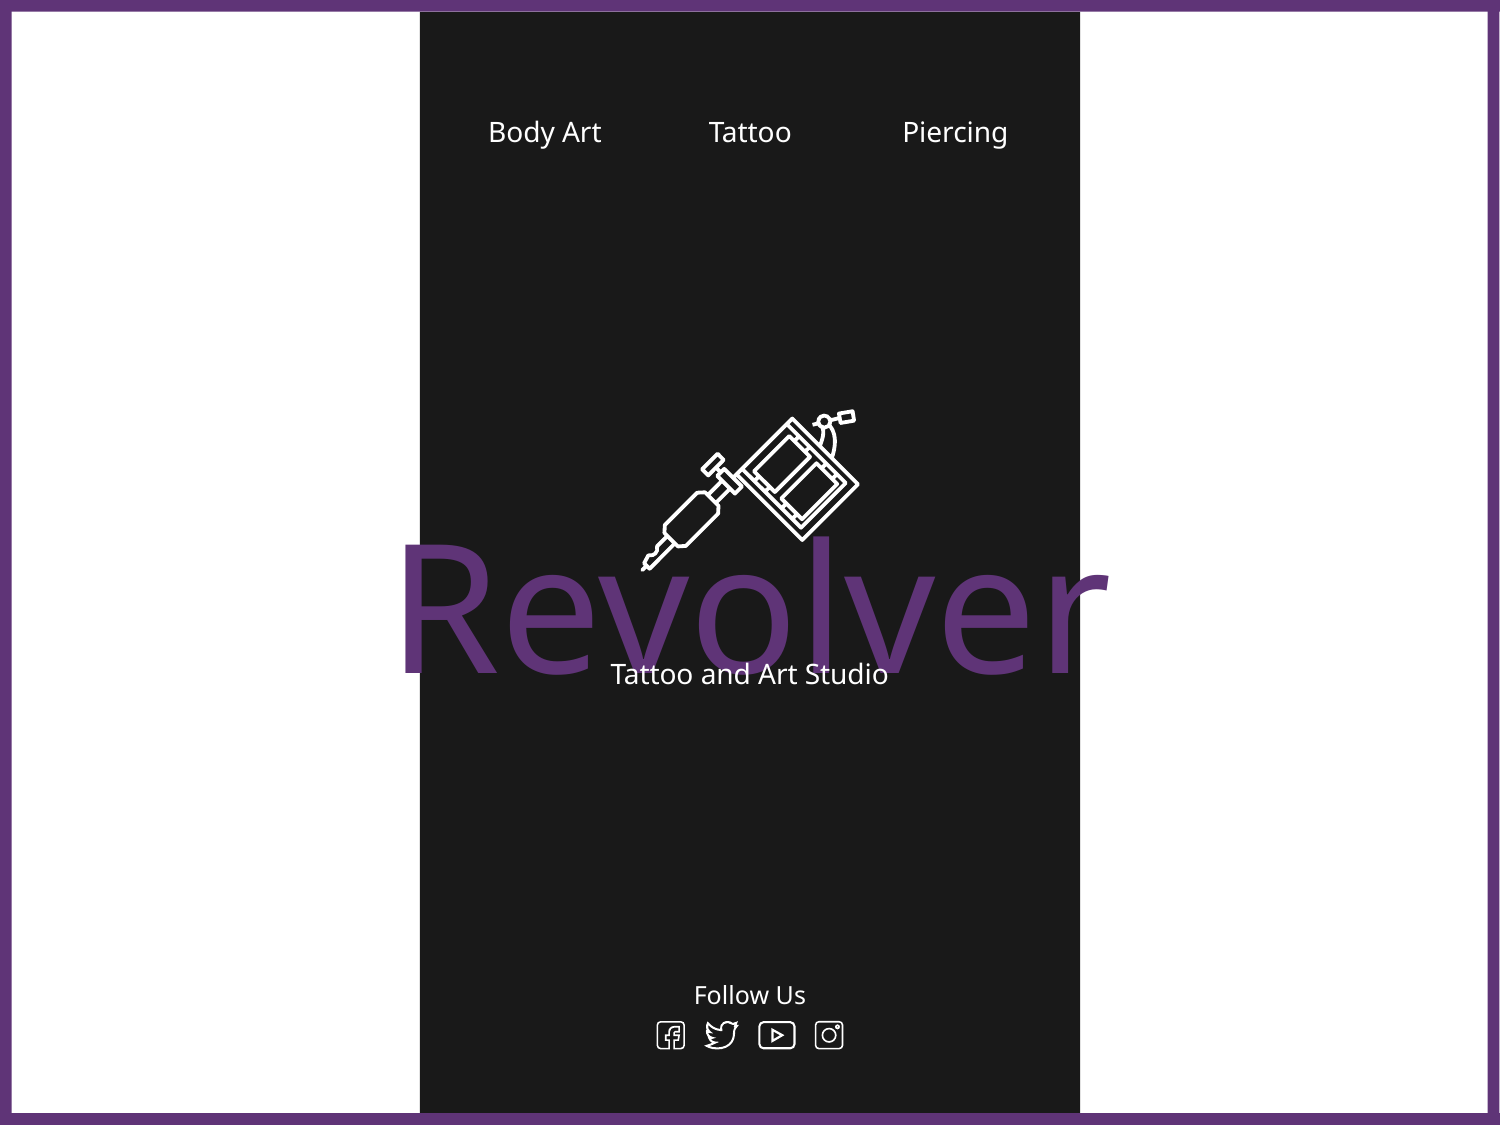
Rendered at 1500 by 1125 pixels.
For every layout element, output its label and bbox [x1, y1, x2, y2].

text_box [0, 0, 1500, 1125]
